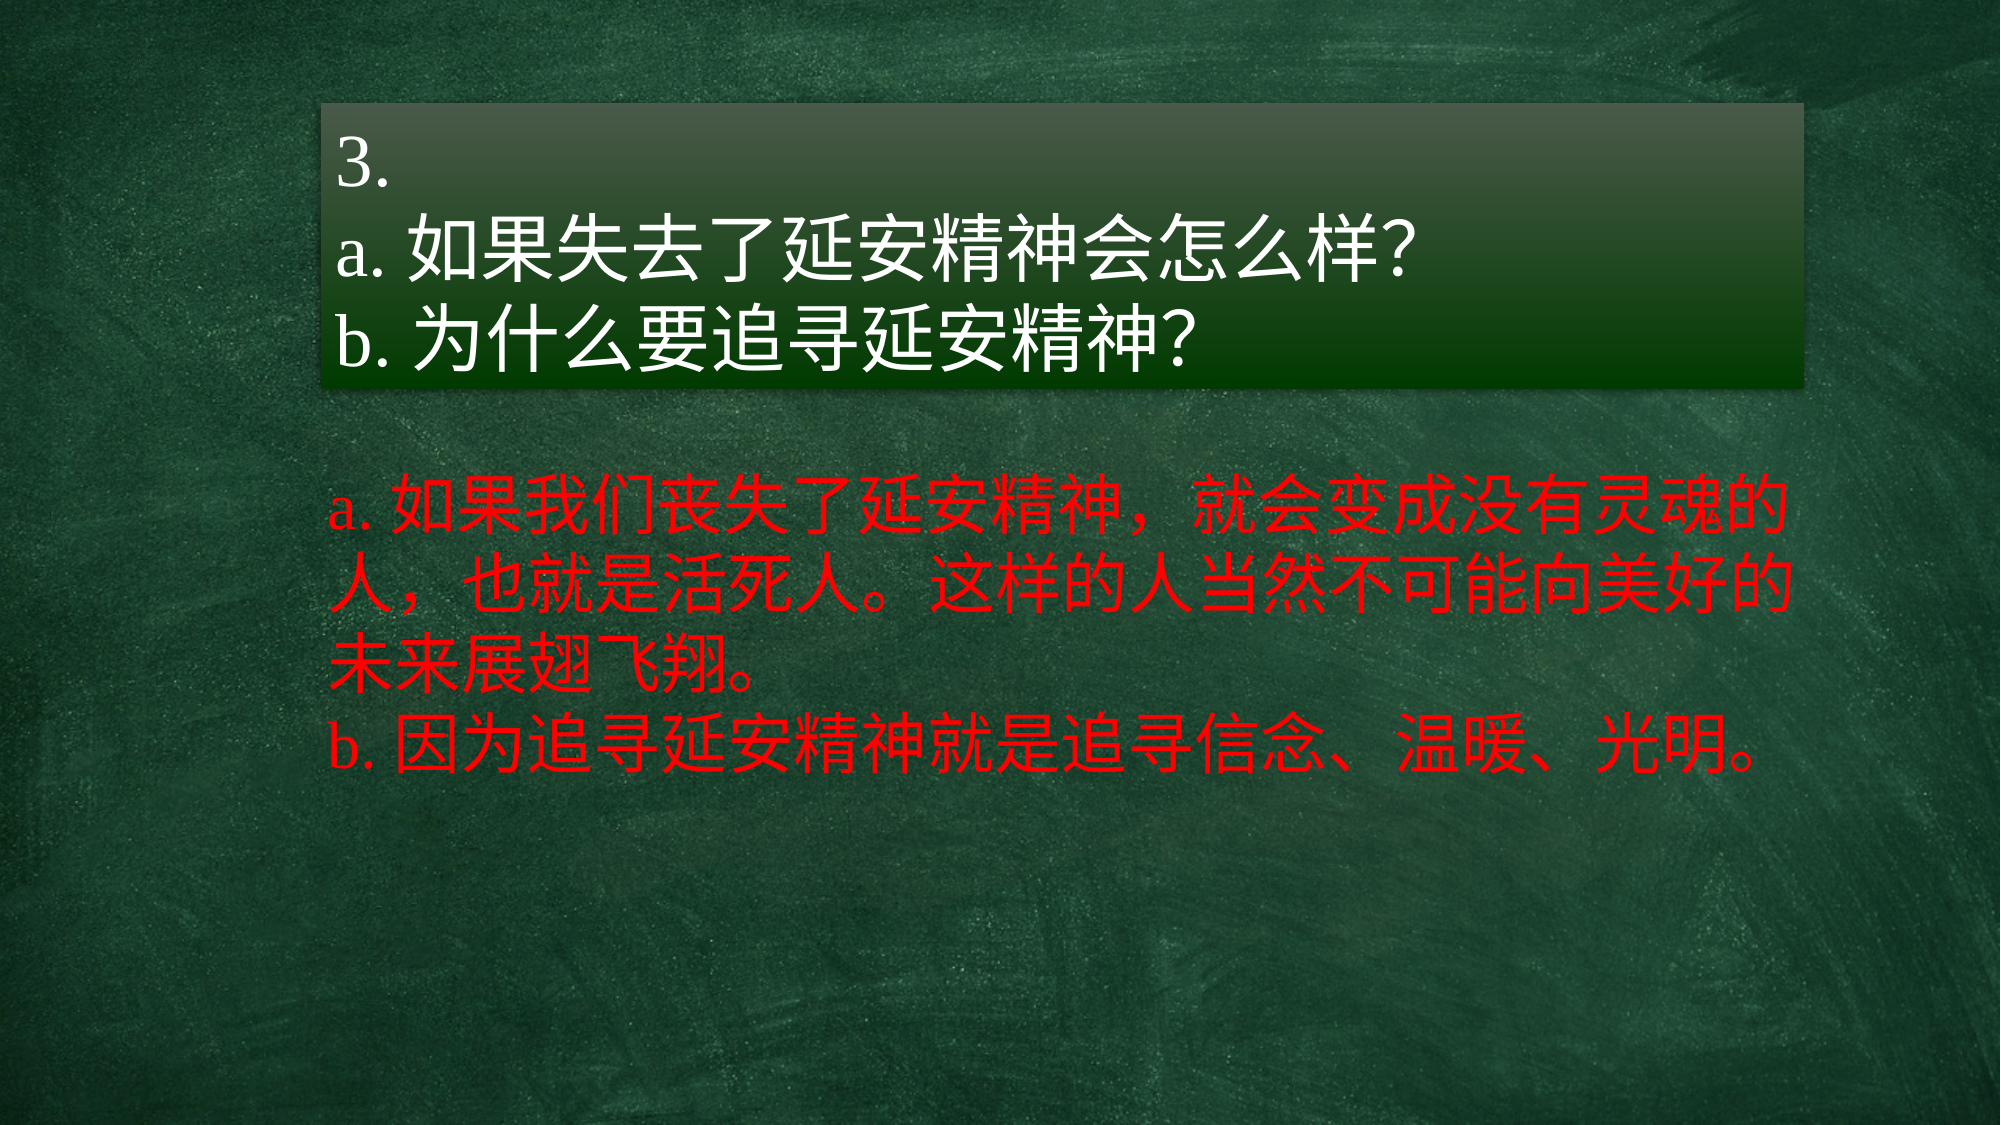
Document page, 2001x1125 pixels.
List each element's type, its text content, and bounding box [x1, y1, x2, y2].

picture [0, 0, 2000, 1125]
text_box 3. a.如果失去了延安精神会怎么样？ b.为什么要追寻延安精神？ [320, 103, 1805, 389]
text_box a.如果我们丧失了延安精神，就会变成没有灵魂的人，也就是活死人。这样的人当然不可能向美好的未来展翅飞翔。 b.因为追寻延安精神就是追寻信念、温暖、光明。 [312, 455, 1827, 790]
